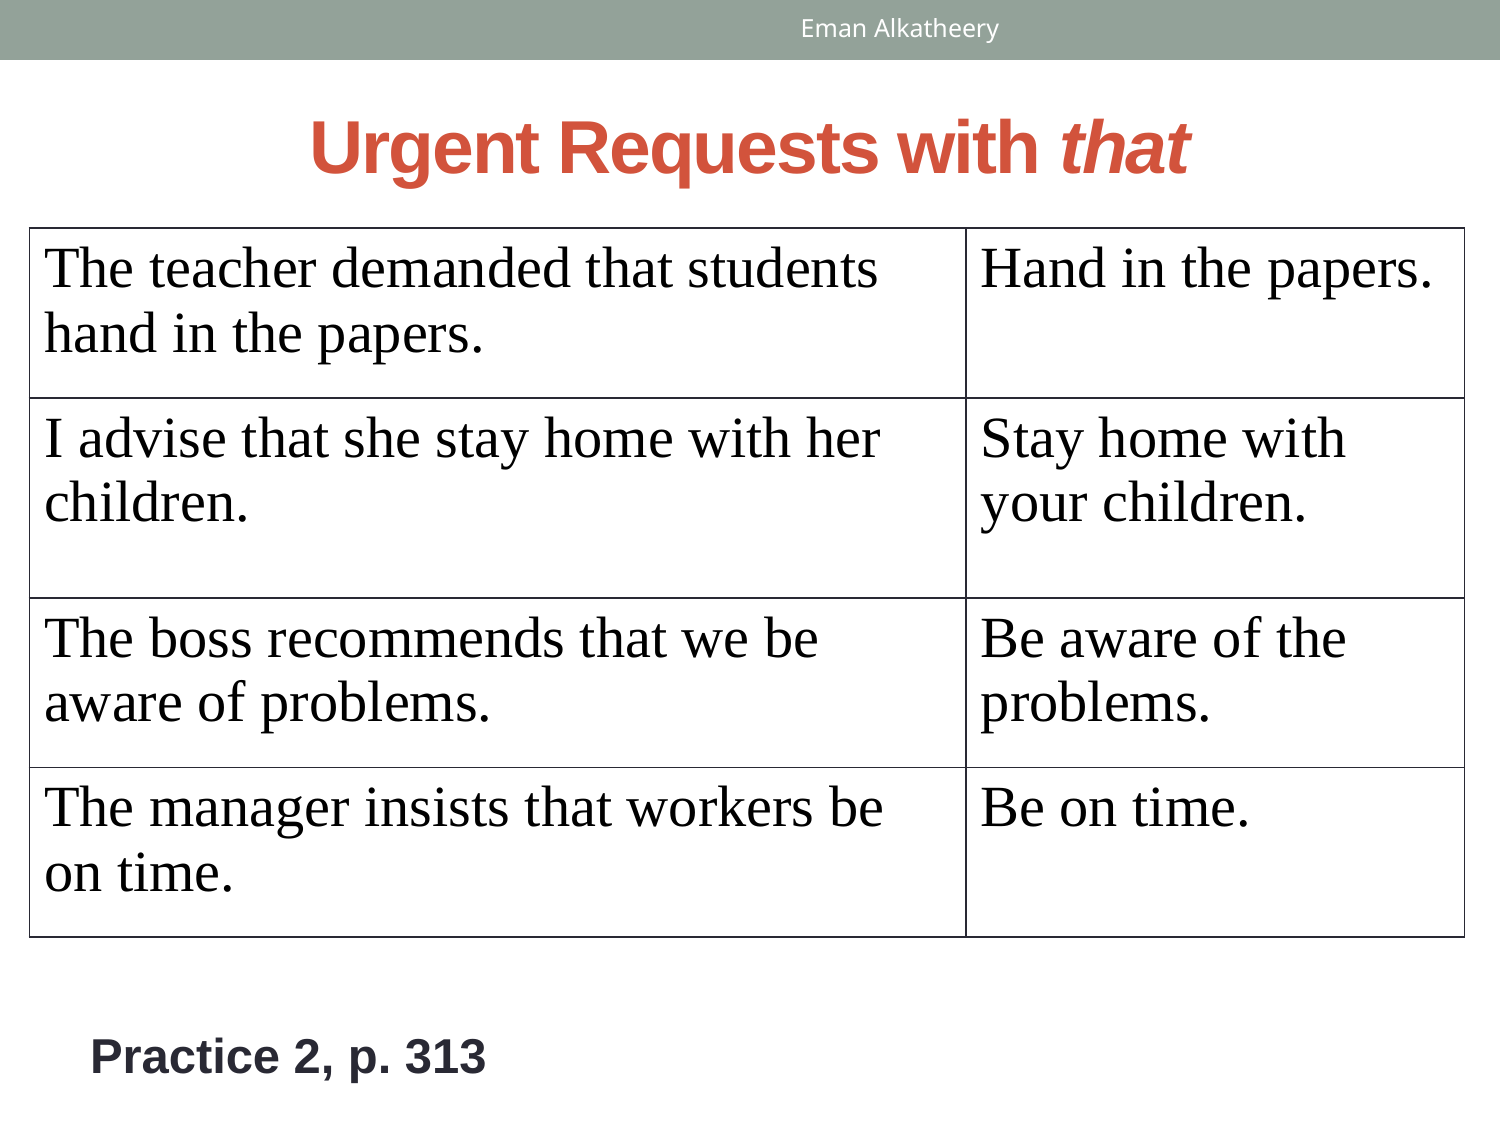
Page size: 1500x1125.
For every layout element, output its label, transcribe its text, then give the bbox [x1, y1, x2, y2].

table_cell The boss recommends that we be aware of problems. [30, 599, 965, 767]
table_header Hand in the papers. [967, 229, 1464, 397]
footer Eman Alkatheery [562, 3, 1238, 57]
list Practice 2, p. 313 [75, 938, 1425, 1094]
title Urgent Requests with that [75, 78, 1425, 209]
table_cell Stay home with your children. [967, 399, 1464, 597]
table_cell Be aware of the problems. [967, 599, 1464, 767]
table_cell The manager insists that workers be on time. [30, 768, 965, 936]
table_cell I advise that she stay home with her children. [30, 399, 965, 597]
table_cell Be on time. [967, 768, 1464, 936]
table_header The teacher demanded that students hand in the papers. [30, 229, 965, 397]
